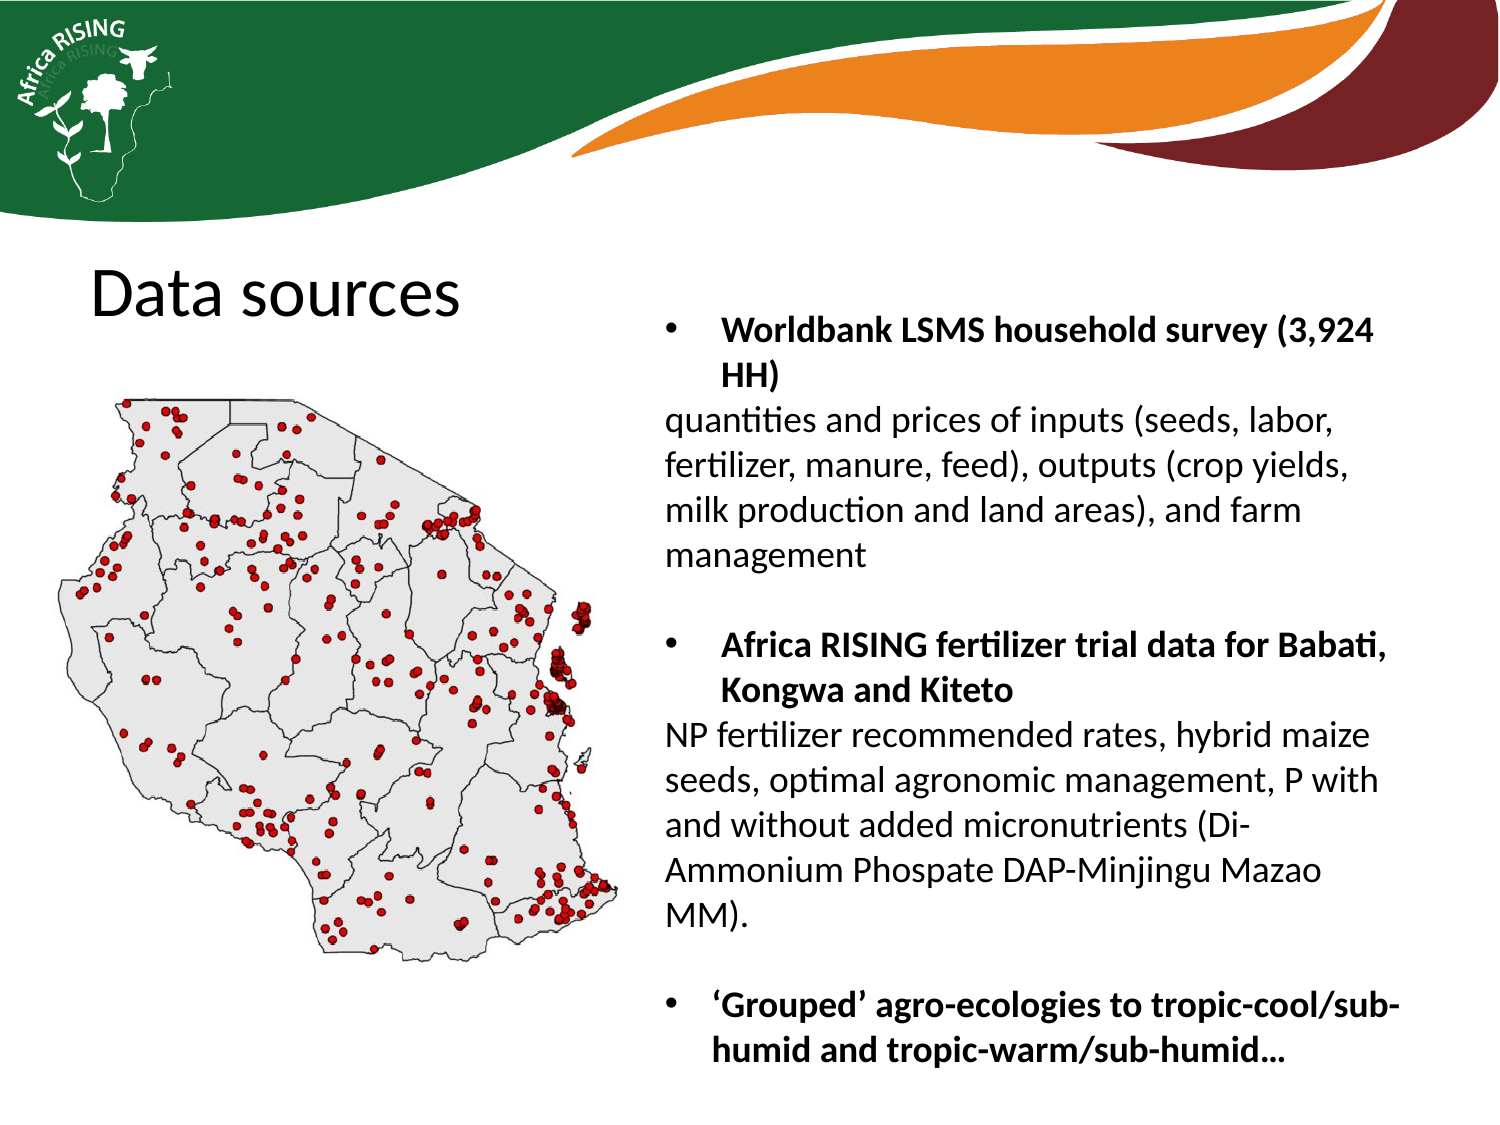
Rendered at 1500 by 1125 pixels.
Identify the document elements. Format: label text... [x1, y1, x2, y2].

text_box Worldbank LSMS household survey (3,924 HH) quantities and prices of inputs (seeds, labor, fertilizer, manure, feed), outputs (crop yields, milk production and land areas), and farm management Africa RISING fertilizer trial data for Babati, Kongwa and Kiteto NP fertilizer recommended rates, hybrid maize seeds, optimal agronomic management, P with and without added micronutrients (Di-Ammonium Phospate DAP-Minjingu Mazao MM). ‘Grouped’ agro-ecologies to tropic-cool/sub-humid and tropic-warm/sub-humid… [649, 237, 1422, 1078]
picture [0, 0, 1499, 222]
picture [37, 350, 656, 994]
title Data sources [75, 237, 649, 349]
